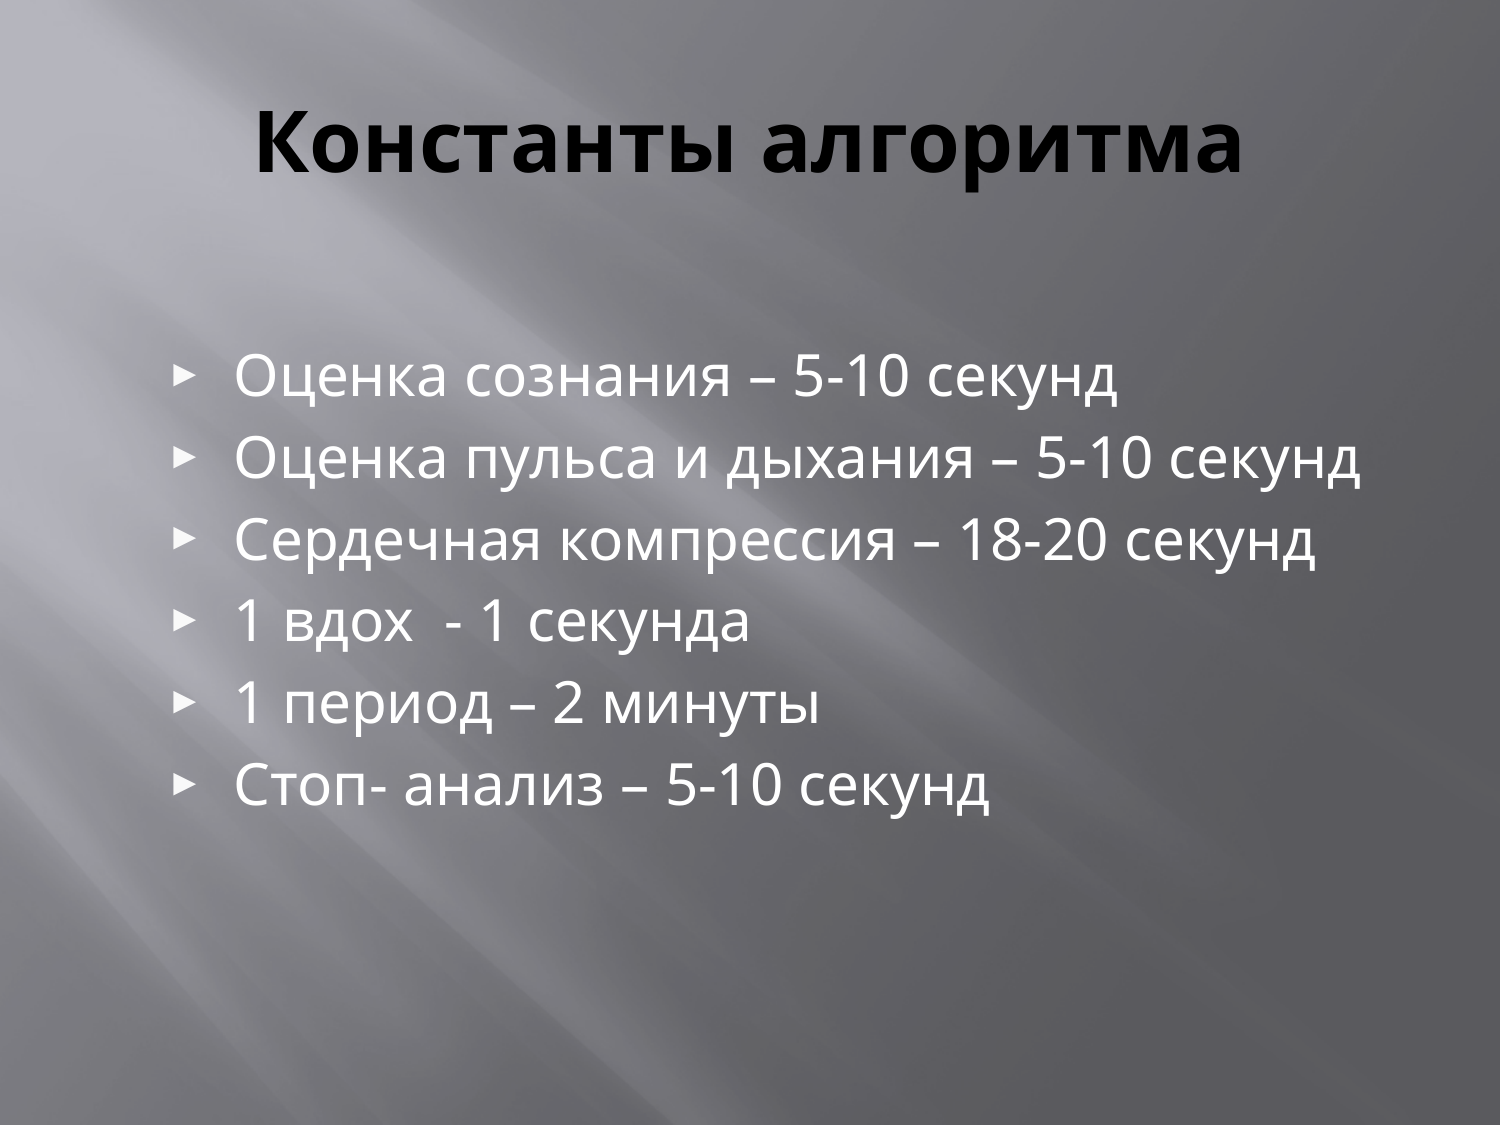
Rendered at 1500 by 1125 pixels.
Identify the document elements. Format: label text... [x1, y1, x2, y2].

title Константы алгоритма [75, 45, 1425, 233]
list Оценка сознания – 5-10 секунд Оценка пульса и дыхания – 5-10 секунд Сердечная компрессия – 18-20 секунд 1 вдох - 1 секунда 1 период – 2 минуты Стоп- анализ – 5-10 секунд [128, 331, 1469, 1006]
